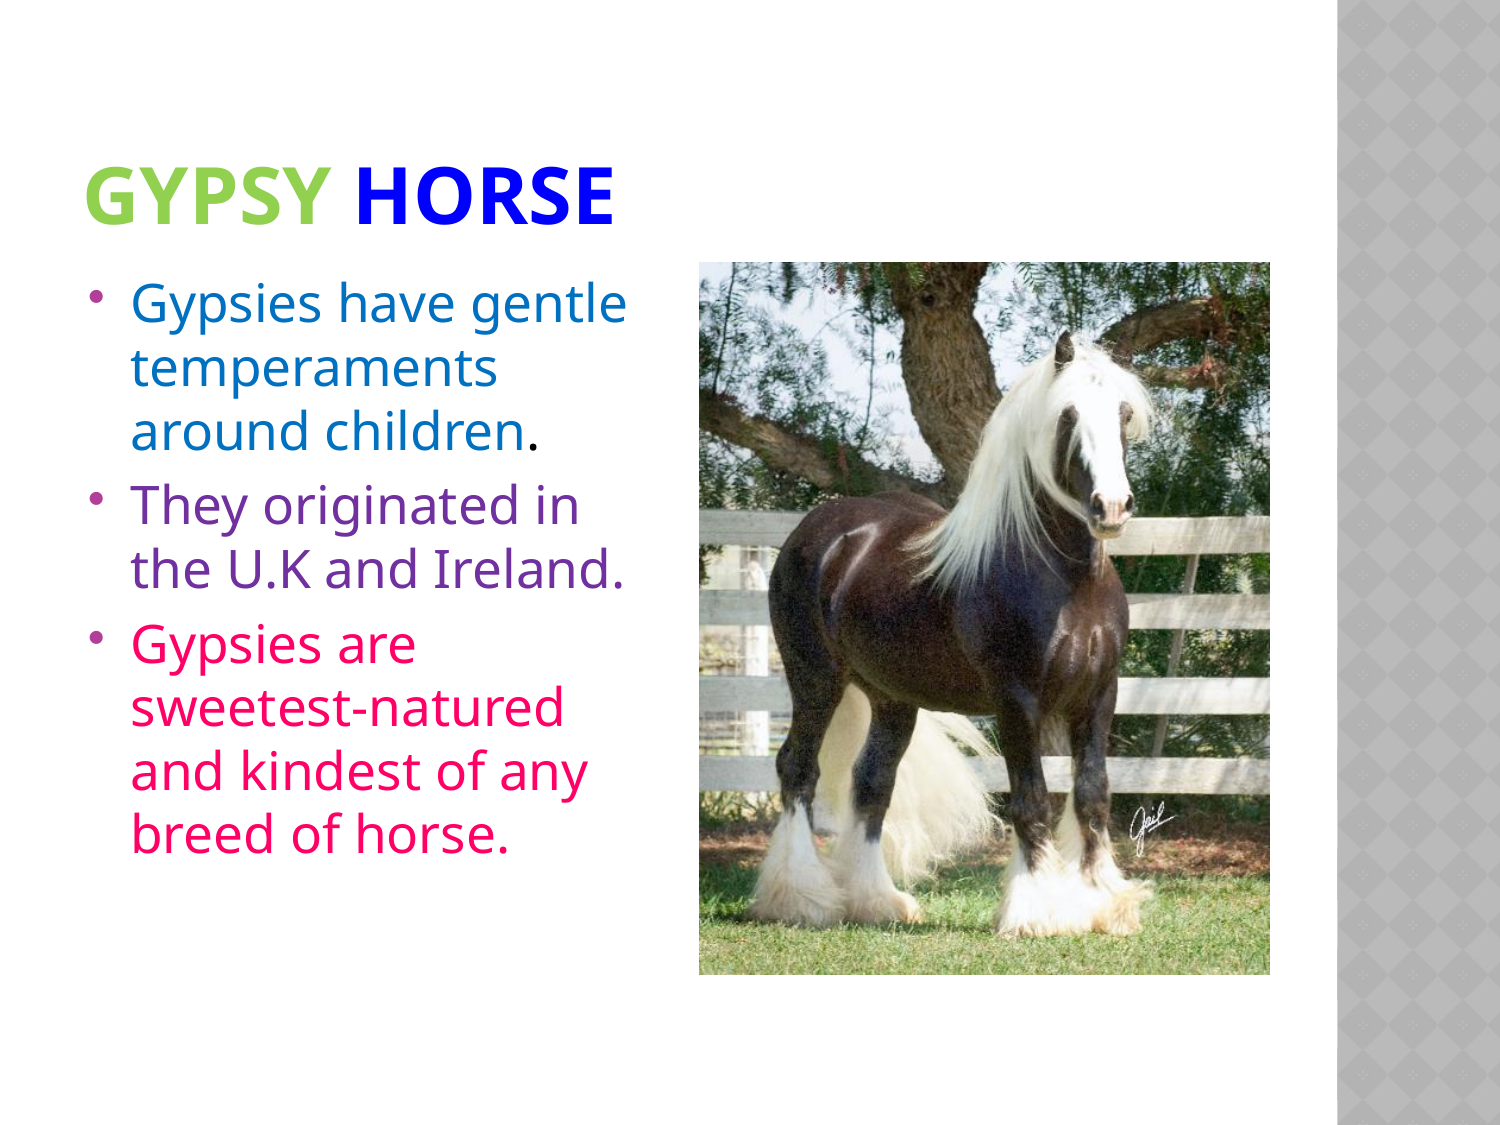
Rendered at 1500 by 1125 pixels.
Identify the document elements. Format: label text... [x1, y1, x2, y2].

picture [699, 262, 1271, 976]
list Gypsies have gentle temperaments around children. They originated in the U.K and Ireland. Gypsies are sweetest-natured and kindest of any breed of horse. [75, 262, 653, 1005]
title Gypsy horse [75, 52, 1263, 240]
